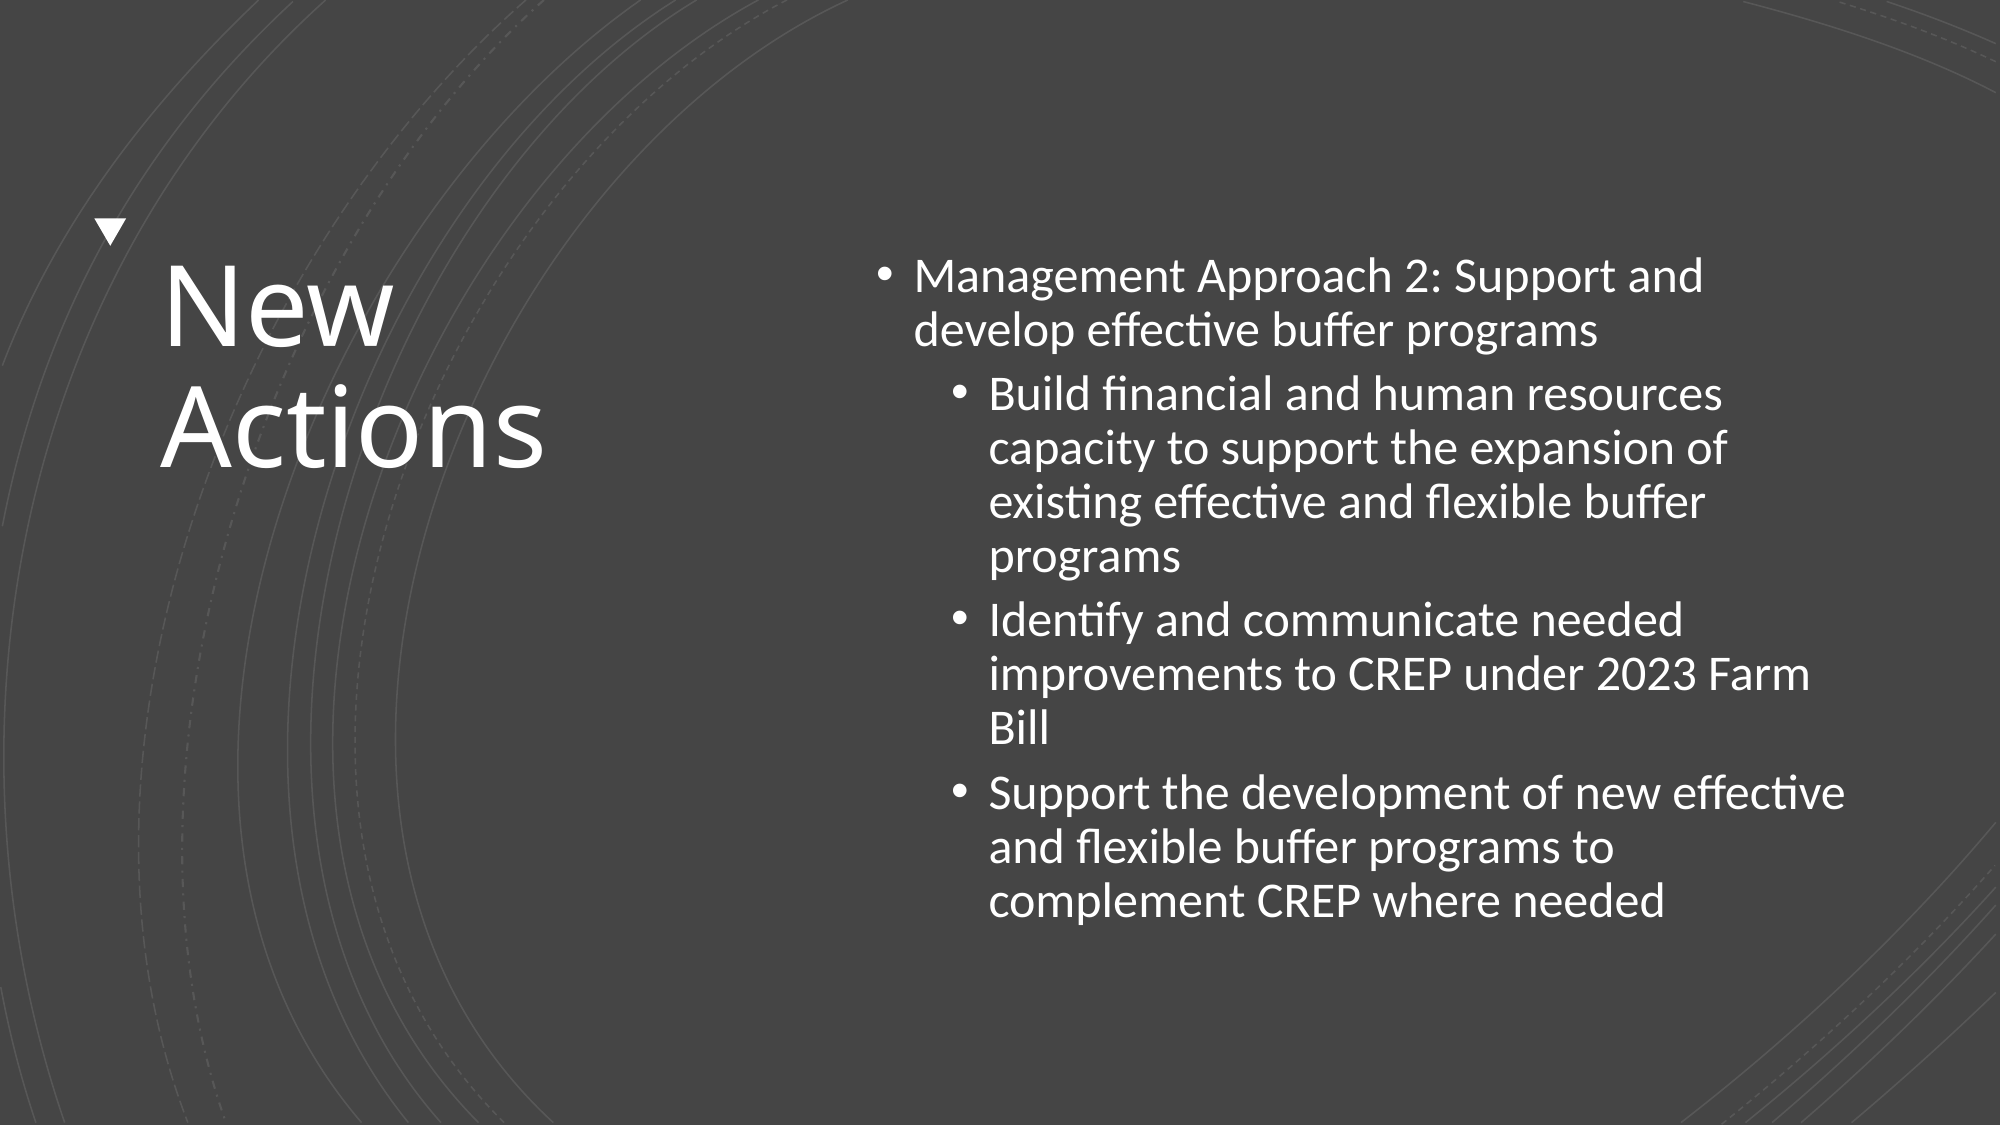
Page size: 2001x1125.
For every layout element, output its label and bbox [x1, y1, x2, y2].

text_box [0, 0, 1996, 1125]
